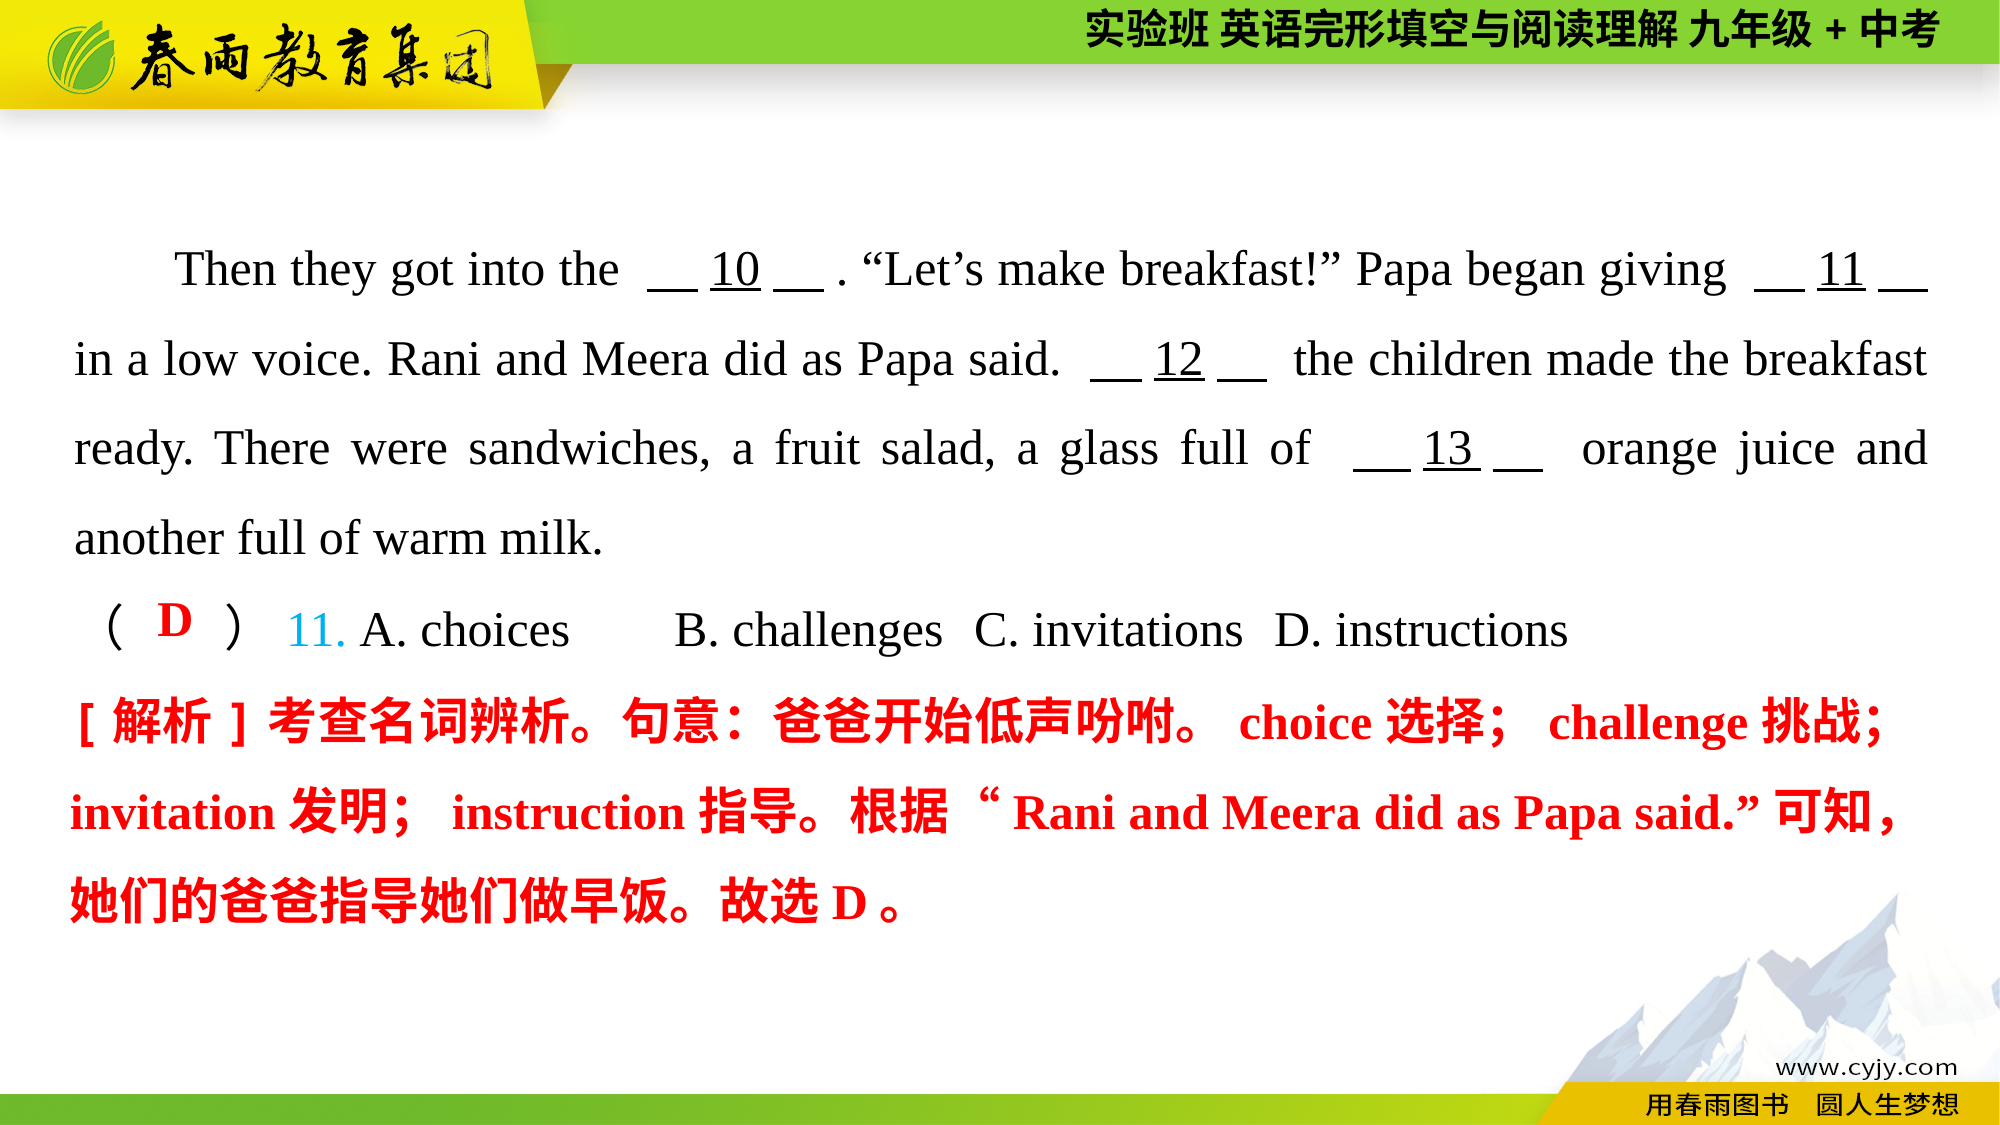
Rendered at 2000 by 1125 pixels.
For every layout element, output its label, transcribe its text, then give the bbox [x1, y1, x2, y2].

text_box [解析]考查名词辨析。句意：爸爸开始低声吩咐。choice选择；challenge挑战；invitation发明；instruction指导。根据“Rani and Meera did as Papa said.”可知，她们的爸爸指导她们做早饭。故选D。 [54, 652, 1939, 938]
text_box D [142, 578, 209, 654]
picture [0, 0, 2000, 1125]
text_box （ ）11. A. choices B. challenges C. invitations D. instructions [59, 559, 1944, 665]
list Then they got into the 10 . “Let’s make breakfast!” Papa began giving 11 in a low voice. Rani and Meera did as Papa said. 12 the children made the breakfast ready. There were sandwiches, a fruit salad, a glass full of 13 orange juice and another full of warm milk. [59, 197, 1944, 559]
